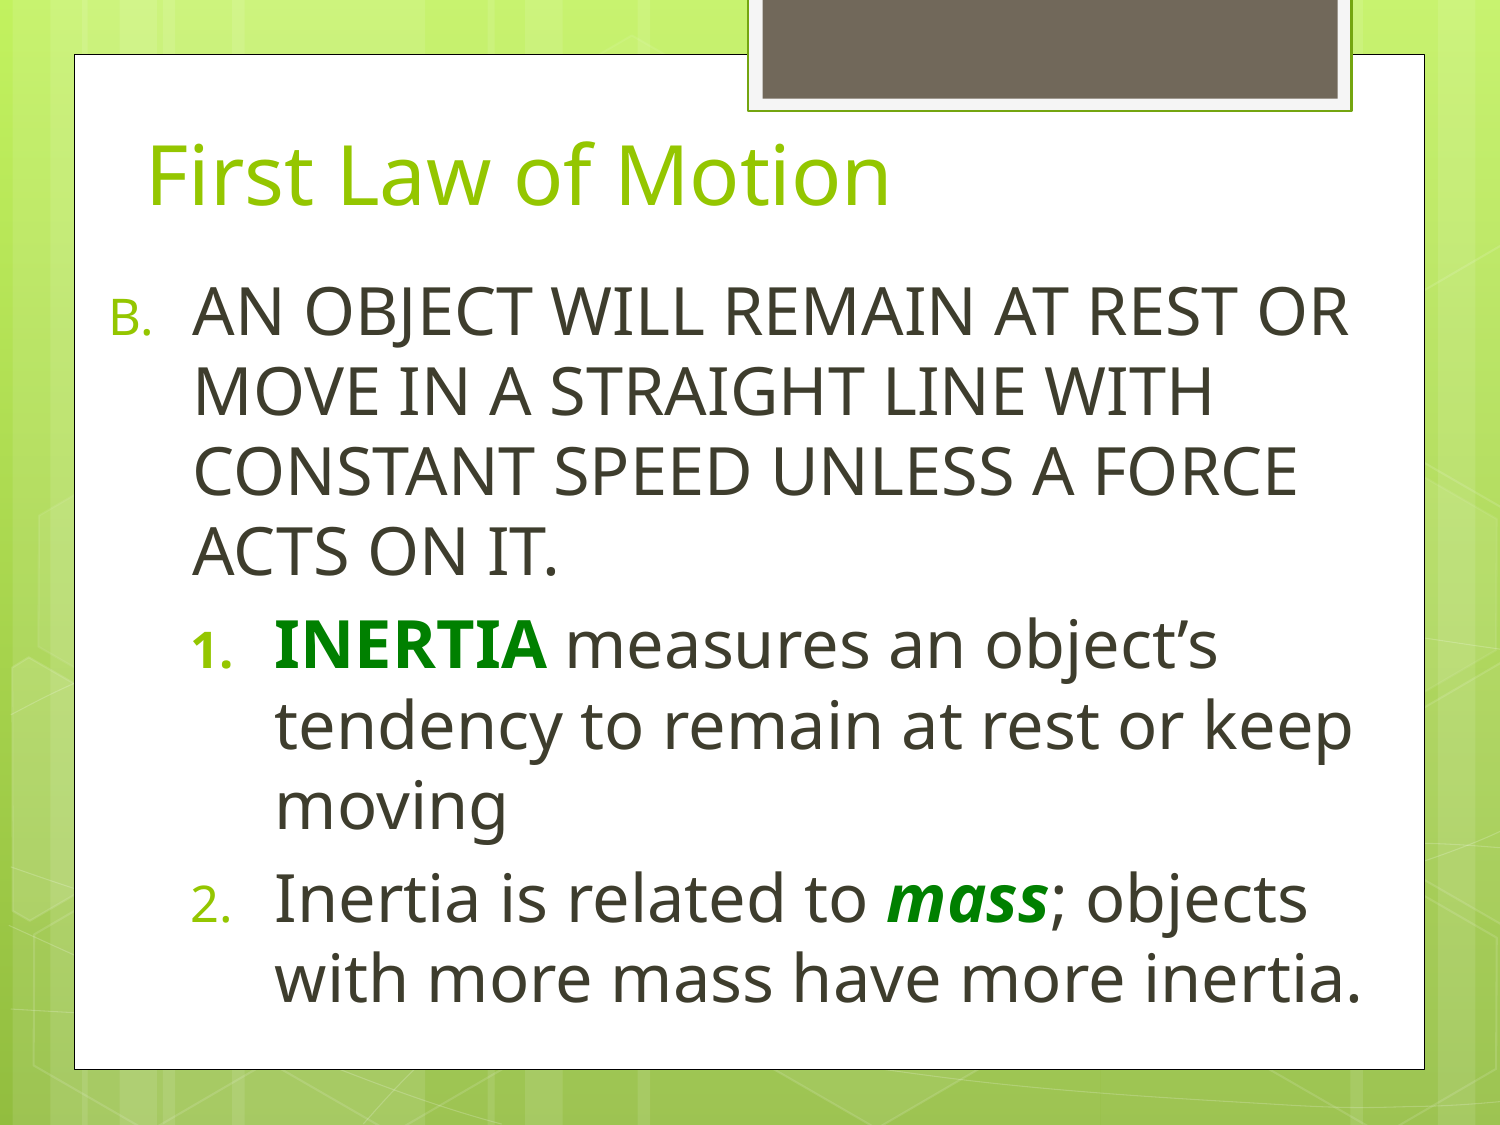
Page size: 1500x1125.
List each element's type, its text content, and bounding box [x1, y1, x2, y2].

title First Law of Motion [130, 107, 1283, 230]
list AN OBJECT WILL REMAIN AT REST OR MOVE IN A STRAIGHT LINE WITH CONSTANT SPEED UNLESS A FORCE ACTS ON IT. INERTIA measures an object’s tendency to remain at rest or keep moving Inertia is related to mass; objects with more mass have more inertia. [82, 261, 1385, 1036]
